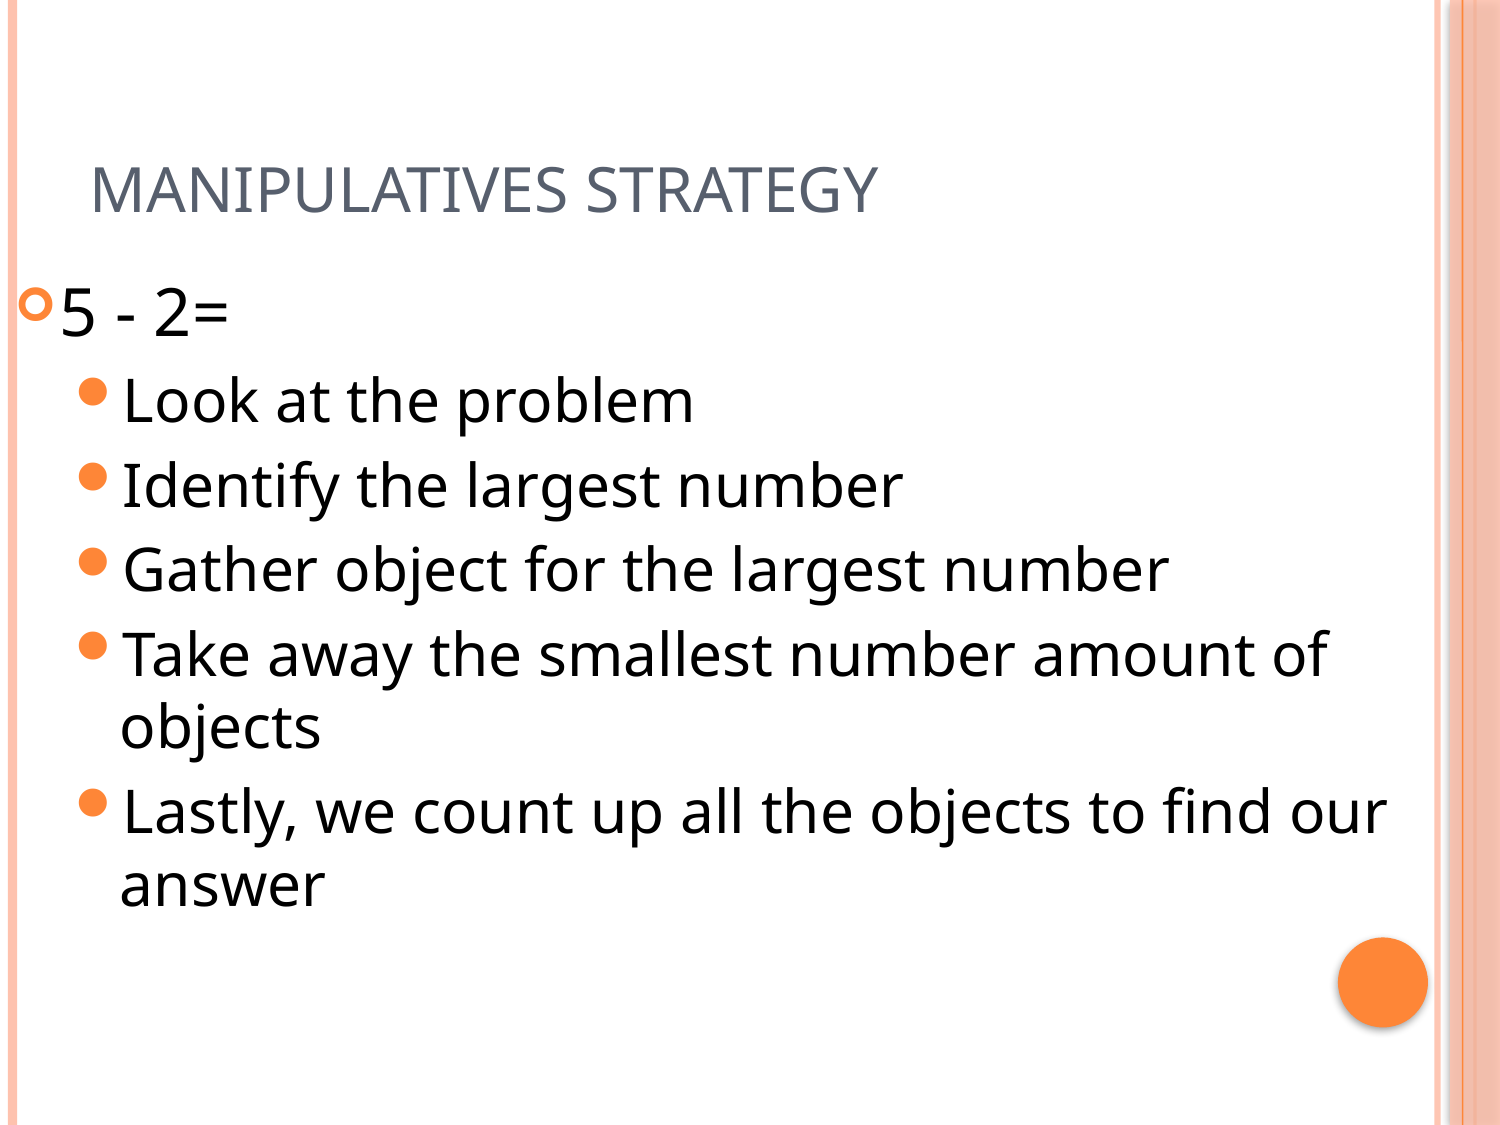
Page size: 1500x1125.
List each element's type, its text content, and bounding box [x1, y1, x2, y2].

list 5 - 2= Look at the problem Identify the largest number Gather object for the largest number Take away the smallest number amount of objects Lastly, we count up all the objects to find our answer [0, 262, 1500, 1062]
title Manipulatives Strategy [75, 45, 1300, 233]
